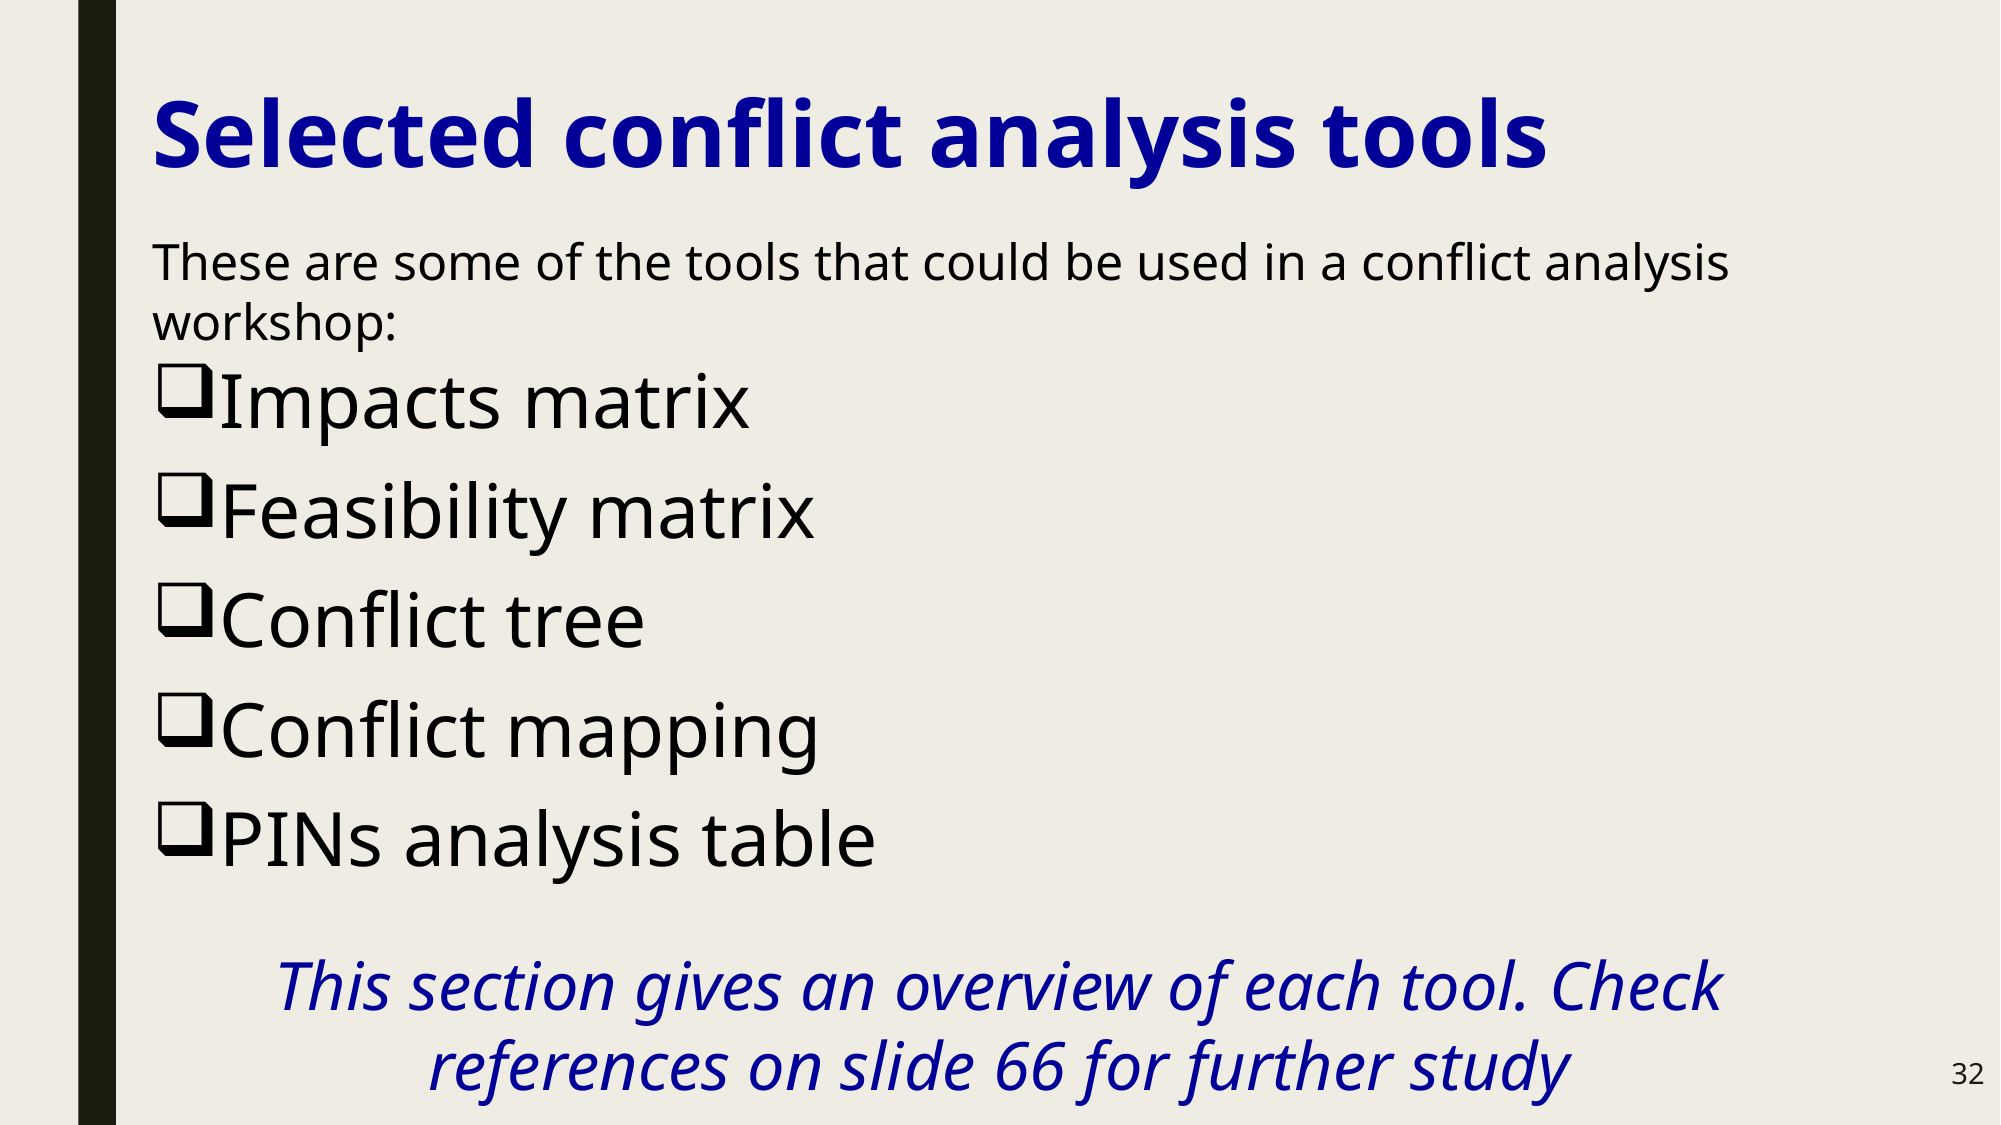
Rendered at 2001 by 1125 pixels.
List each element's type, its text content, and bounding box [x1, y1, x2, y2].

title Selected conflict analysis tools [137, 81, 1863, 223]
list Impacts matrix Feasibility matrix Conflict tree Conflict mapping PINs analysis table [137, 359, 1863, 900]
slide_number 32 [1884, 1024, 2000, 1125]
text_box This section gives an overview of each tool. Check references on slide 66 for further study [137, 936, 1863, 1111]
text_box These are some of the tools that could be used in a conflict analysis workshop: [137, 223, 1951, 359]
